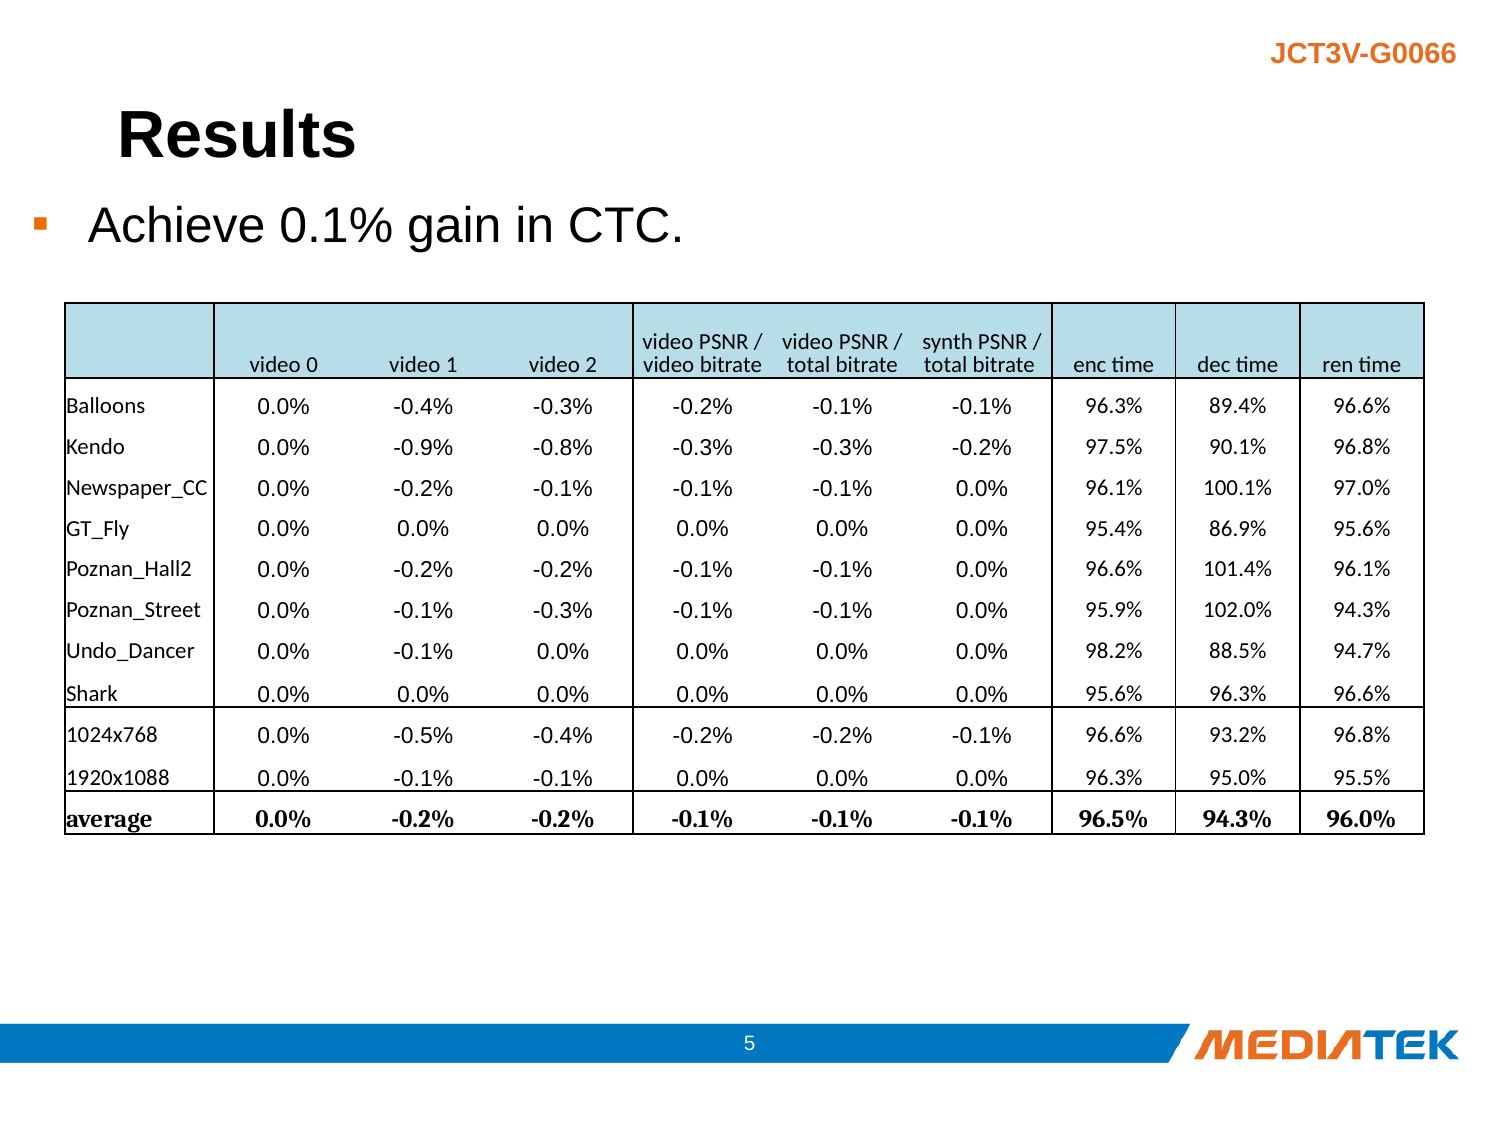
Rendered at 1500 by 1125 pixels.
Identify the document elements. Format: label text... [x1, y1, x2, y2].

table_cell 95.4% [1053, 501, 1175, 542]
table_cell -0.1% [354, 623, 493, 664]
table_cell -0.1% [773, 542, 912, 583]
table_cell 95.5% [1301, 748, 1423, 790]
table_cell -0.9% [354, 419, 493, 460]
table_cell -0.1% [493, 748, 632, 790]
picture [0, 1023, 711, 1063]
table_cell 0.0% [493, 501, 632, 542]
table_cell 93.2% [1176, 708, 1299, 748]
table_cell -0.2% [634, 708, 773, 748]
table_cell 0.0% [912, 623, 1051, 664]
table_cell 0.0% [634, 748, 773, 790]
table_cell 96.1% [1053, 460, 1175, 501]
table_cell 0.0% [215, 708, 354, 748]
table_cell 0.0% [215, 501, 354, 542]
table_cell 0.0% [634, 623, 773, 664]
table_cell -0.1% [634, 542, 773, 583]
table_cell -0.1% [912, 792, 1051, 833]
table_cell 89.4% [1176, 379, 1299, 419]
table_cell 94.3% [1176, 792, 1299, 833]
table_cell Balloons [66, 379, 213, 419]
table_cell Poznan_Hall2 [66, 542, 213, 583]
table_header enc time [1053, 304, 1175, 377]
table_cell 95.6% [1301, 501, 1423, 542]
table_cell -0.1% [634, 583, 773, 623]
table_cell 96.3% [1053, 748, 1175, 790]
table_cell 101.4% [1176, 542, 1299, 583]
table_cell -0.5% [354, 708, 493, 748]
table_cell 0.0% [354, 501, 493, 542]
table_cell 0.0% [215, 664, 354, 706]
table_cell 0.0% [912, 748, 1051, 790]
table_cell 0.0% [215, 460, 354, 501]
table_cell 96.0% [1301, 792, 1423, 833]
table_cell GT_Fly [66, 501, 213, 542]
table_cell 95.9% [1053, 583, 1175, 623]
table_cell -0.2% [773, 708, 912, 748]
table_cell Shark [66, 664, 213, 706]
table_cell 96.8% [1301, 708, 1423, 748]
table_cell 1920x1088 [66, 748, 213, 790]
table_cell 0.0% [912, 460, 1051, 501]
table_header ren time [1301, 304, 1423, 377]
table_cell 0.0% [773, 748, 912, 790]
table_header video 1 [354, 304, 493, 377]
table_cell -0.4% [493, 708, 632, 748]
table_cell -0.3% [493, 583, 632, 623]
table_cell 0.0% [773, 664, 912, 706]
table_cell -0.2% [493, 542, 632, 583]
table_cell 0.0% [634, 664, 773, 706]
table_cell 0.0% [773, 501, 912, 542]
table_cell 0.0% [634, 501, 773, 542]
title Results [101, 76, 1425, 185]
table_cell -0.1% [912, 379, 1051, 419]
table_cell 102.0% [1176, 583, 1299, 623]
table_cell 88.5% [1176, 623, 1299, 664]
table_cell 0.0% [215, 748, 354, 790]
table_cell 90.1% [1176, 419, 1299, 460]
table_header video PSNR / total bitrate [773, 304, 912, 377]
table_header video 2 [493, 304, 632, 377]
table_cell -0.1% [773, 379, 912, 419]
table_cell -0.1% [354, 583, 493, 623]
table_cell -0.1% [912, 708, 1051, 748]
table_cell 0.0% [215, 623, 354, 664]
table_cell 96.6% [1053, 708, 1175, 748]
table_cell -0.1% [493, 460, 632, 501]
table_cell 0.0% [215, 542, 354, 583]
table_header video 0 [215, 304, 354, 377]
table_cell 1024x768 [66, 708, 213, 748]
table_cell -0.1% [773, 460, 912, 501]
table_cell 95.6% [1053, 664, 1175, 706]
table_cell -0.4% [354, 379, 493, 419]
table_cell 98.2% [1053, 623, 1175, 664]
table_cell 96.3% [1053, 379, 1175, 419]
table_cell 0.0% [215, 792, 354, 833]
table_cell 96.1% [1301, 542, 1423, 583]
table_cell -0.2% [354, 460, 493, 501]
table_cell average [66, 792, 213, 833]
table_cell Undo_Dancer [66, 623, 213, 664]
table_cell 96.6% [1301, 379, 1423, 419]
table_cell 94.3% [1301, 583, 1423, 623]
table_cell 0.0% [773, 623, 912, 664]
table_cell 96.3% [1176, 664, 1299, 706]
table_cell -0.2% [493, 792, 632, 833]
table_header synth PSNR / total bitrate [912, 304, 1051, 377]
table_cell 0.0% [912, 501, 1051, 542]
table_cell 96.6% [1053, 542, 1175, 583]
table_cell -0.3% [773, 419, 912, 460]
table_cell 0.0% [354, 664, 493, 706]
table_cell 0.0% [912, 542, 1051, 583]
table_cell 96.6% [1301, 664, 1423, 706]
table_cell 86.9% [1176, 501, 1299, 542]
table_cell -0.1% [773, 583, 912, 623]
table_cell 96.5% [1053, 792, 1175, 833]
table_cell -0.1% [634, 792, 773, 833]
table_cell 0.0% [912, 583, 1051, 623]
table_cell 0.0% [493, 664, 632, 706]
table_cell 94.7% [1301, 623, 1423, 664]
table_header dec time [1176, 304, 1299, 377]
table_cell 96.8% [1301, 419, 1423, 460]
table_cell Newspaper_CC [66, 460, 213, 501]
list Achieve 0.1% gain in CTC. [16, 185, 1483, 1012]
table_header [66, 304, 213, 377]
table_cell 97.5% [1053, 419, 1175, 460]
table_cell -0.2% [634, 379, 773, 419]
picture [789, 1023, 1459, 1063]
slide_number 4 [711, 1022, 789, 1090]
table_cell -0.2% [912, 419, 1051, 460]
table_cell 97.0% [1301, 460, 1423, 501]
table_cell 100.1% [1176, 460, 1299, 501]
table_cell 0.0% [912, 664, 1051, 706]
table_cell -0.1% [773, 792, 912, 833]
table_cell 0.0% [215, 419, 354, 460]
table_cell -0.3% [634, 419, 773, 460]
table_cell 0.0% [215, 379, 354, 419]
table_cell -0.1% [634, 460, 773, 501]
table_cell Poznan_Street [66, 583, 213, 623]
table_cell -0.8% [493, 419, 632, 460]
table_cell 95.0% [1176, 748, 1299, 790]
table_cell -0.1% [354, 748, 493, 790]
table_cell 0.0% [215, 583, 354, 623]
table_cell -0.2% [354, 792, 493, 833]
table_cell Kendo [66, 419, 213, 460]
table_header video PSNR / video bitrate [634, 304, 773, 377]
table_cell -0.3% [493, 379, 632, 419]
table_cell 0.0% [493, 623, 632, 664]
table_cell -0.2% [354, 542, 493, 583]
